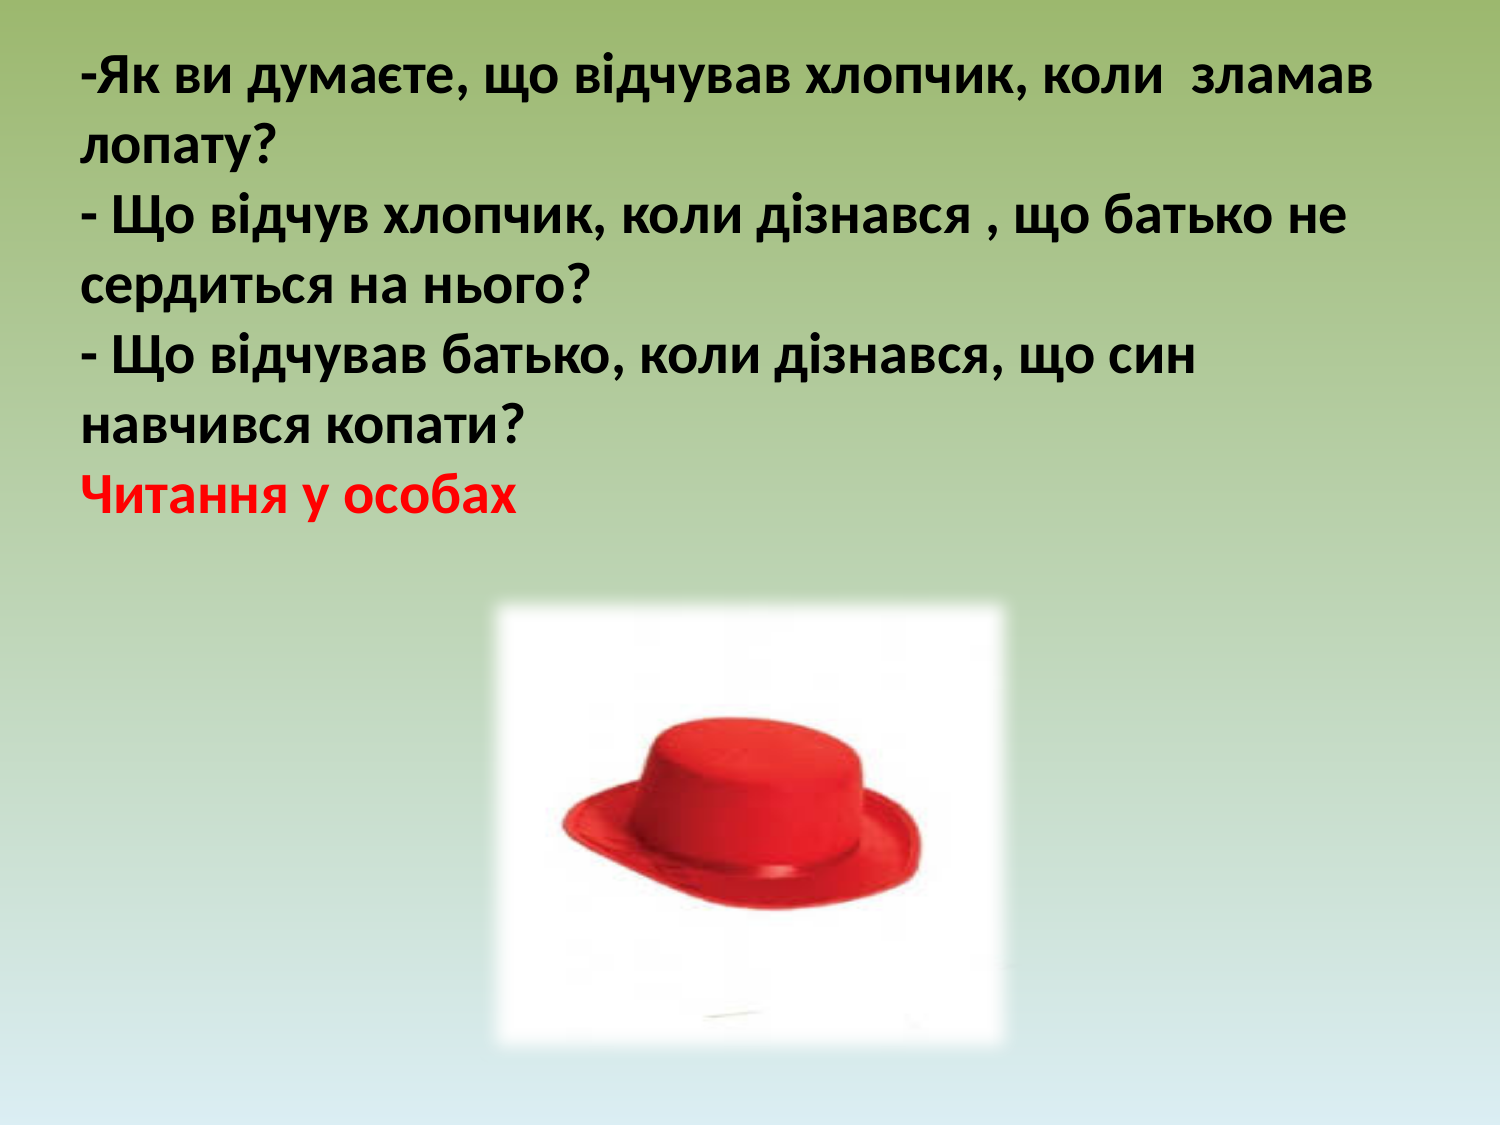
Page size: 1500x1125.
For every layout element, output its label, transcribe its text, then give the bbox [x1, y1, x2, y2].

title -Як ви думаєте, що відчував хлопчик, коли зламав лопату? - Що відчув хлопчик, коли дізнався , що батько не сердиться на нього? - Що відчував батько, коли дізнався, що син навчився копати? Читання у особах [64, 45, 1425, 587]
picture [478, 585, 1022, 1064]
